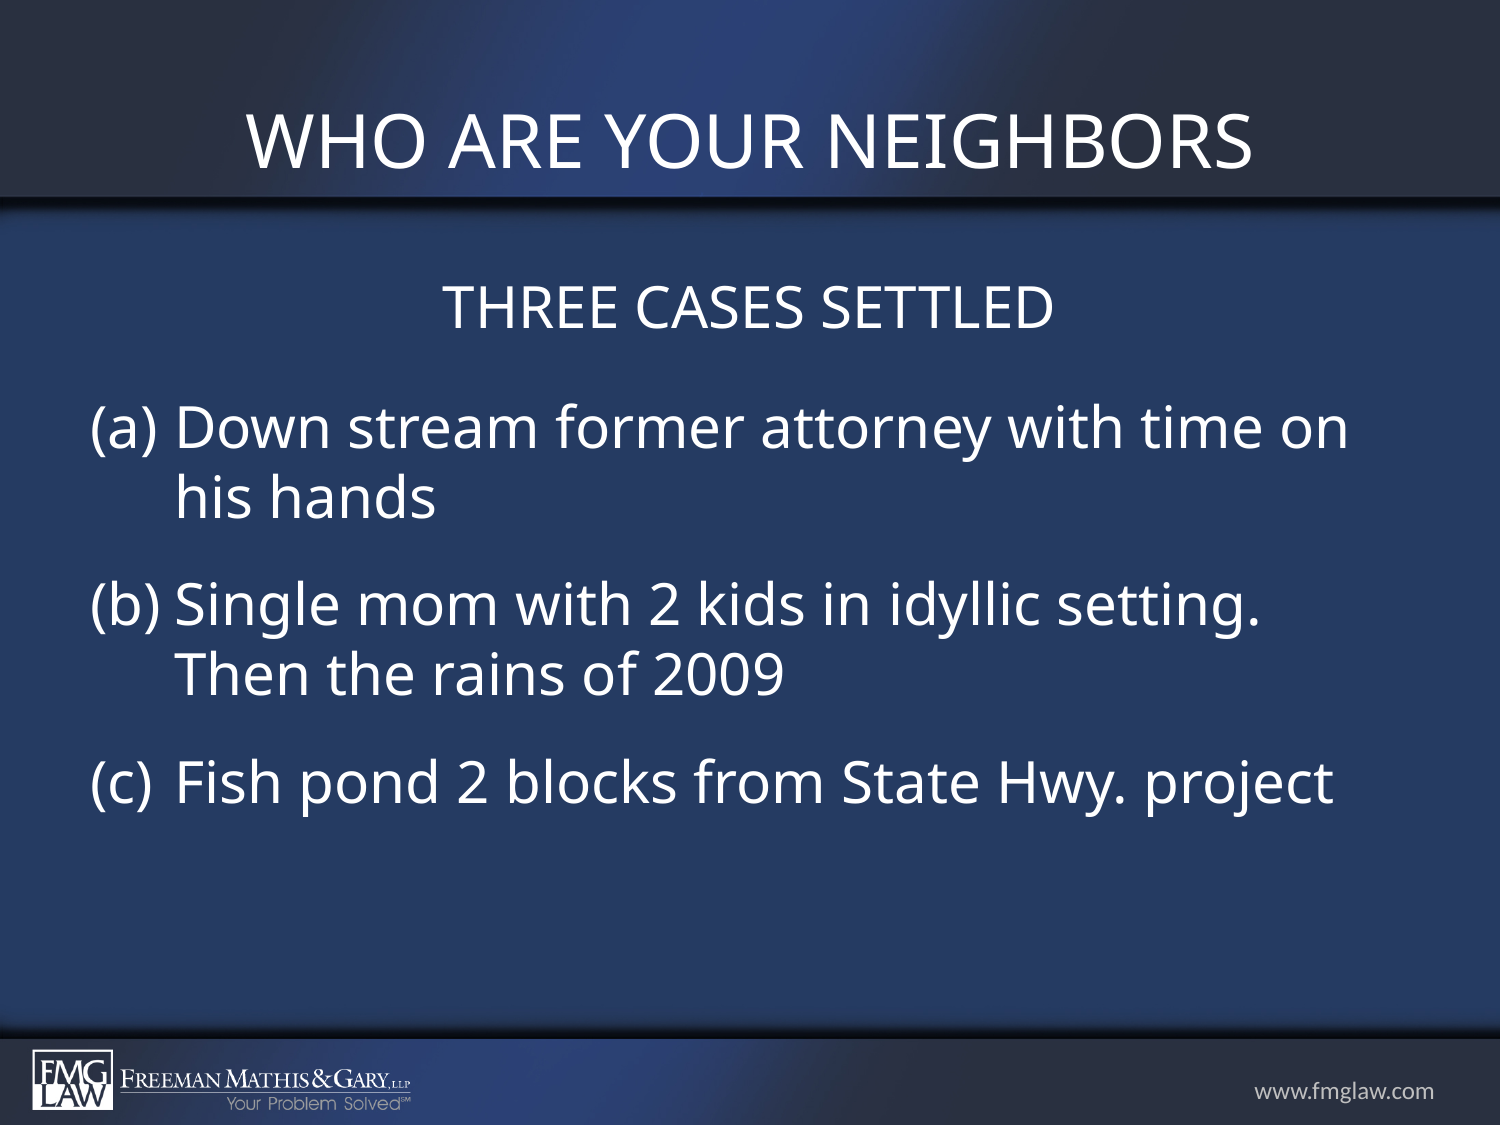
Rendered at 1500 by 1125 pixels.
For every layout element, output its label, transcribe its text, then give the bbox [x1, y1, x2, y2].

list THREE CASES SETTLED Down stream former attorney with time on his hands Single mom with 2 kids in idyllic setting. Then the rains of 2009 Fish pond 2 blocks from State Hwy. project [75, 262, 1425, 1005]
title Who Are your Neighbors [75, 45, 1425, 233]
picture [0, 0, 1500, 1125]
